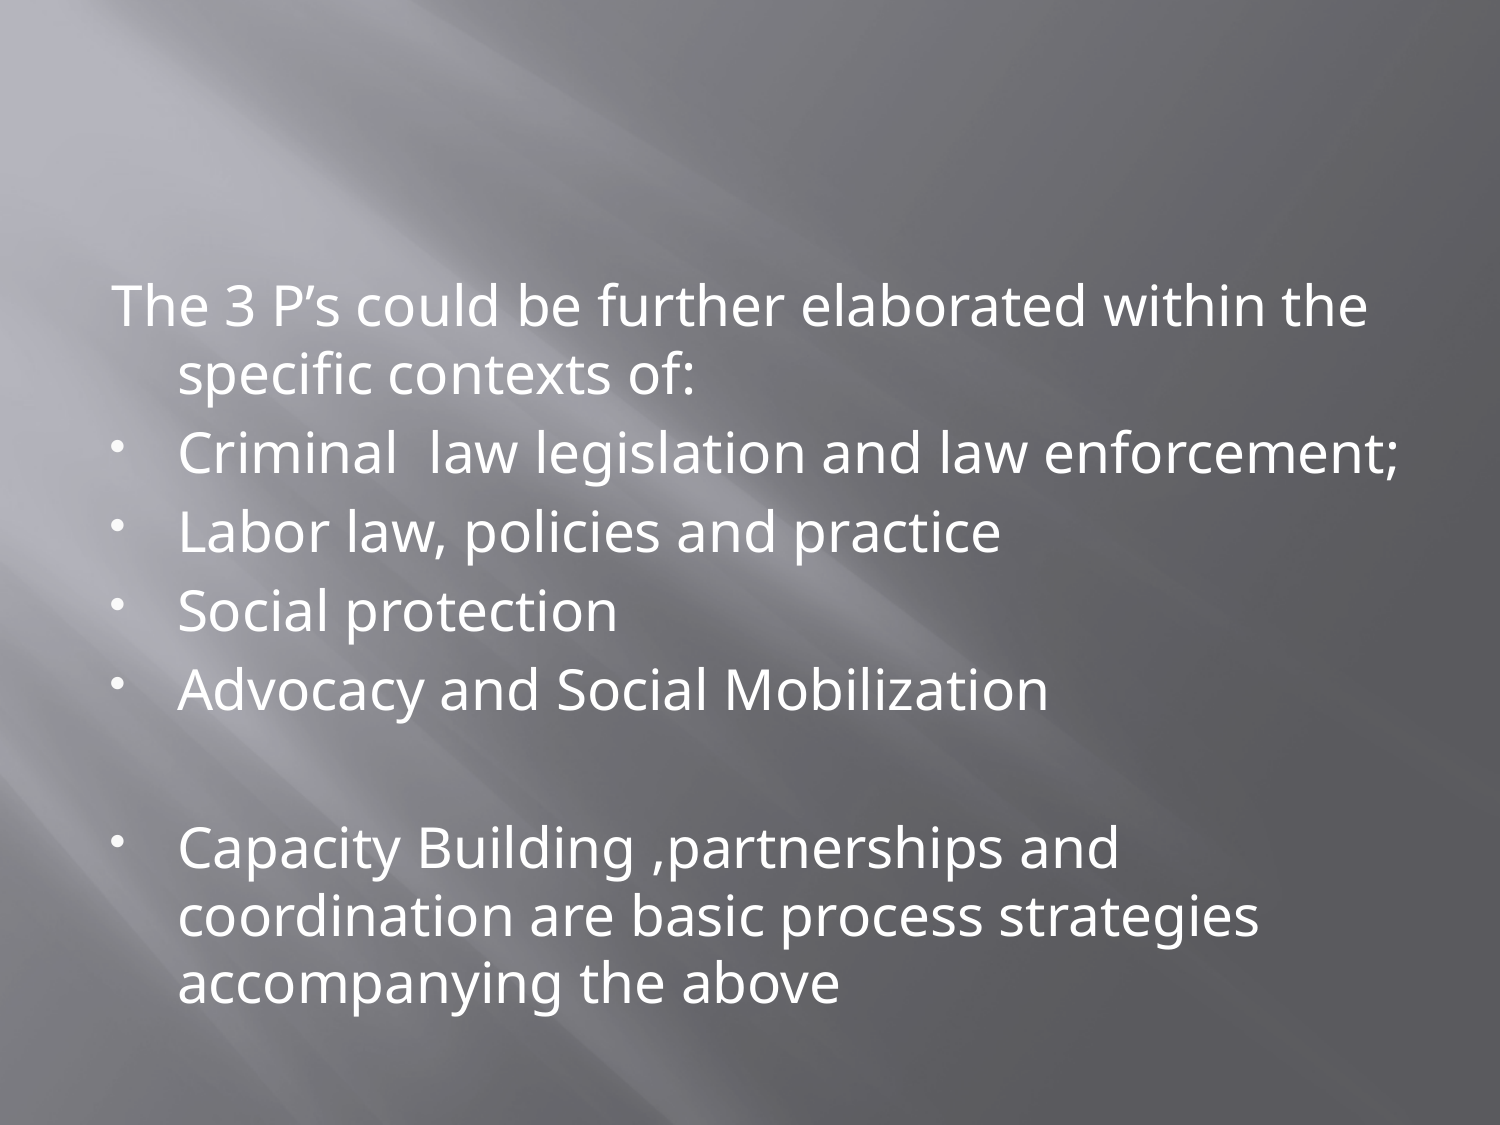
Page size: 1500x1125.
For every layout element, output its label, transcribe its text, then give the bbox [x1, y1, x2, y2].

list The 3 P’s could be further elaborated within the specific contexts of: Criminal law legislation and law enforcement; Labor law, policies and practice Social protection Advocacy and Social Mobilization Capacity Building ,partnerships and coordination are basic process strategies accompanying the above [75, 262, 1425, 1035]
